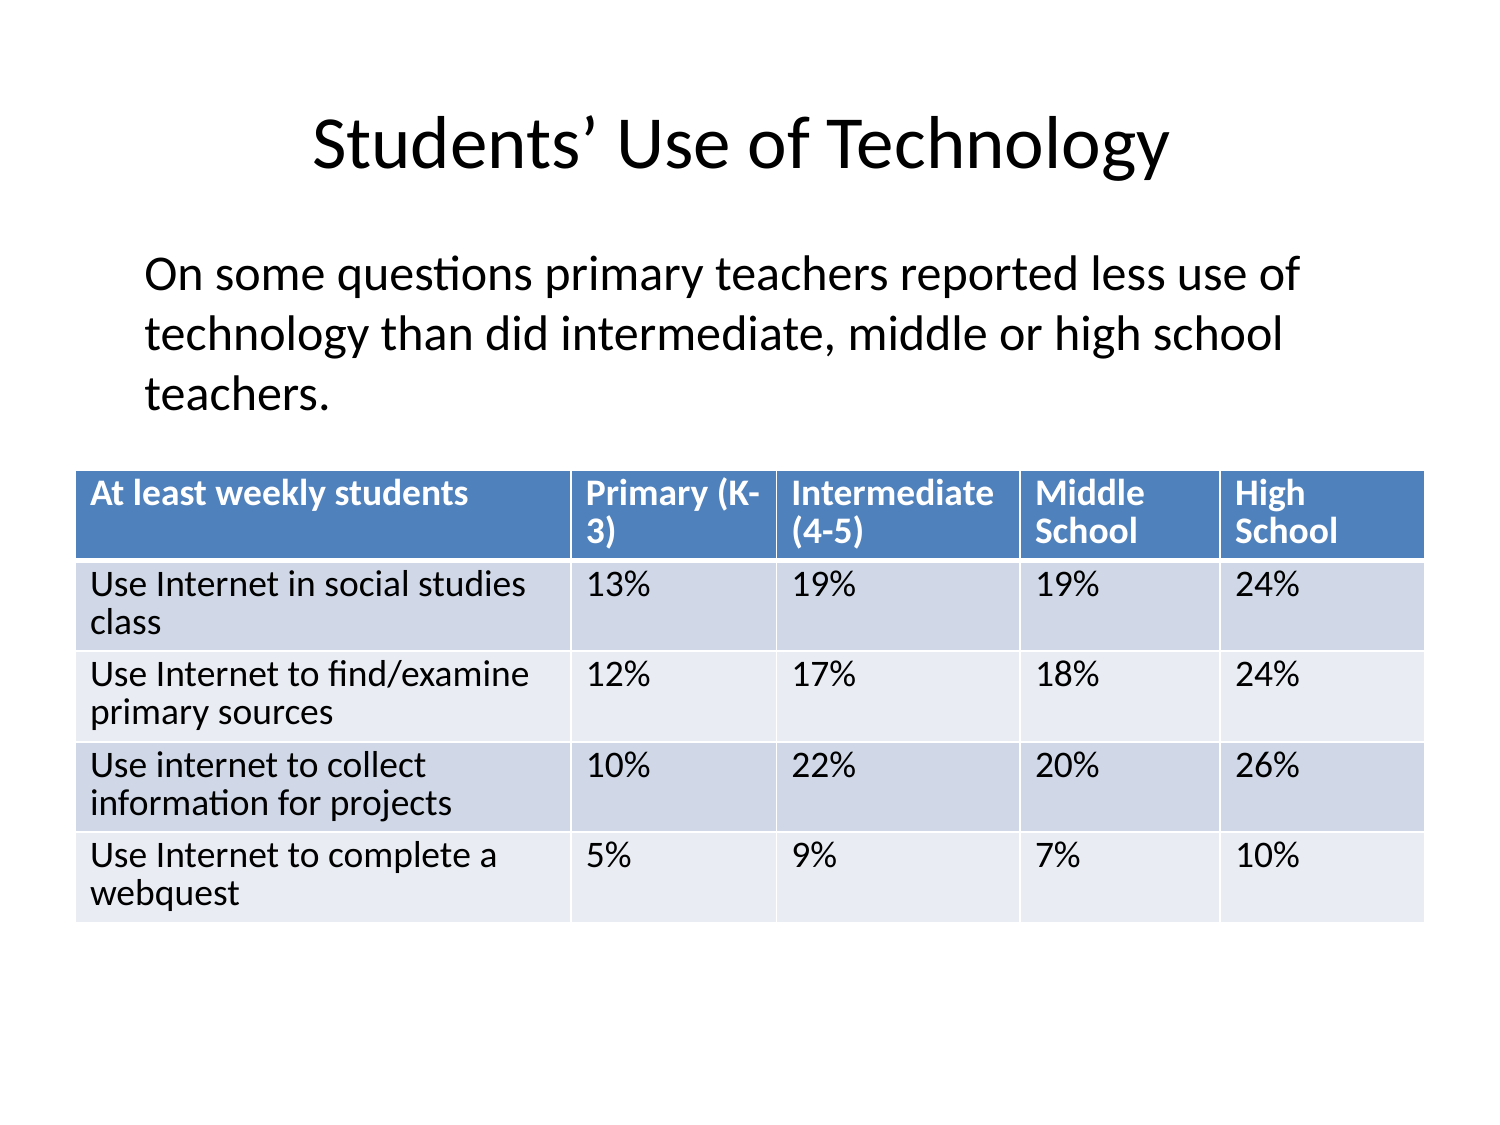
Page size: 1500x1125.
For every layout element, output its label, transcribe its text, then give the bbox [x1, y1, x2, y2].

table_cell Use Internet in social studies class [76, 563, 570, 650]
table_cell Use Internet to find/examine primary sources [76, 652, 570, 741]
table_cell Use Internet to complete a webquest [76, 833, 570, 922]
table_cell 19% [1021, 563, 1219, 650]
table_cell 19% [777, 563, 1019, 650]
table_cell 17% [777, 652, 1019, 741]
table_cell 10% [1221, 833, 1424, 922]
title Students’ Use of Technology [75, 45, 1425, 233]
table_header At least weekly students [76, 471, 570, 558]
table_cell 7% [1021, 833, 1219, 922]
table_header Intermediate (4-5) [777, 471, 1019, 558]
table_header Primary (K-3) [572, 471, 776, 558]
table_cell Use internet to collect information for projects [76, 743, 570, 831]
table_cell 13% [572, 563, 776, 650]
table_cell 24% [1221, 563, 1424, 650]
table_cell 20% [1021, 743, 1219, 831]
table_cell 24% [1221, 652, 1424, 741]
table_header High School [1221, 471, 1424, 558]
table_cell 10% [572, 743, 776, 831]
table_cell 22% [777, 743, 1019, 831]
text_box On some questions primary teachers reported less use of technology than did intermediate, middle or high school teachers. [129, 232, 1425, 428]
table_cell 5% [572, 833, 776, 922]
table_header Middle School [1021, 471, 1219, 558]
table_cell 9% [777, 833, 1019, 922]
table_cell 18% [1021, 652, 1219, 741]
table_cell 26% [1221, 743, 1424, 831]
table_cell 12% [572, 652, 776, 741]
